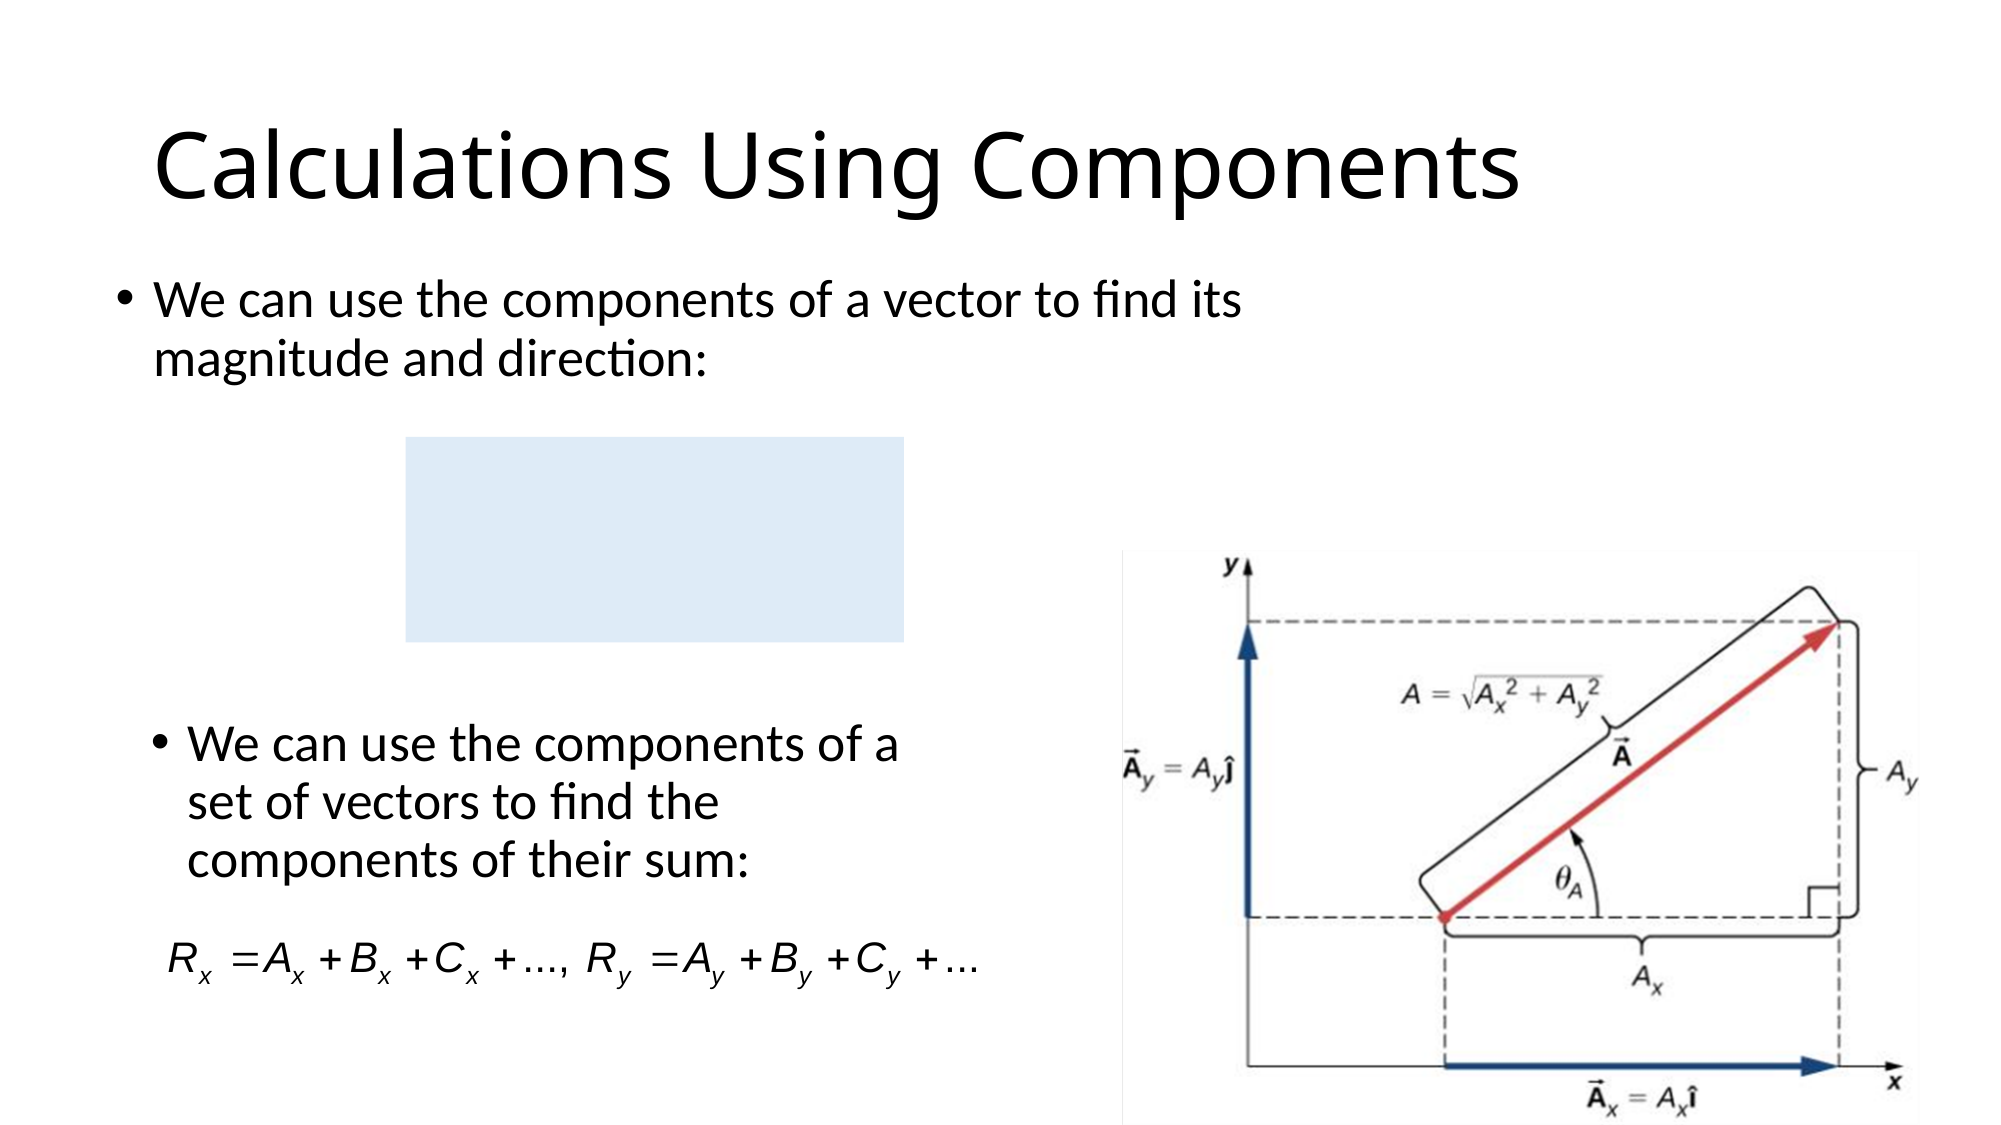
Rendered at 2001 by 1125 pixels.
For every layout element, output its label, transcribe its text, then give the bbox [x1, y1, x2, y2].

list We can use the components of a set of vectors to find the components of their sum: [135, 708, 859, 899]
list We can use the components of a vector to find its magnitude and direction: [100, 263, 1451, 402]
title Calculations Using Components [137, 59, 1863, 278]
picture [859, 550, 2000, 1125]
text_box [162, 929, 859, 998]
